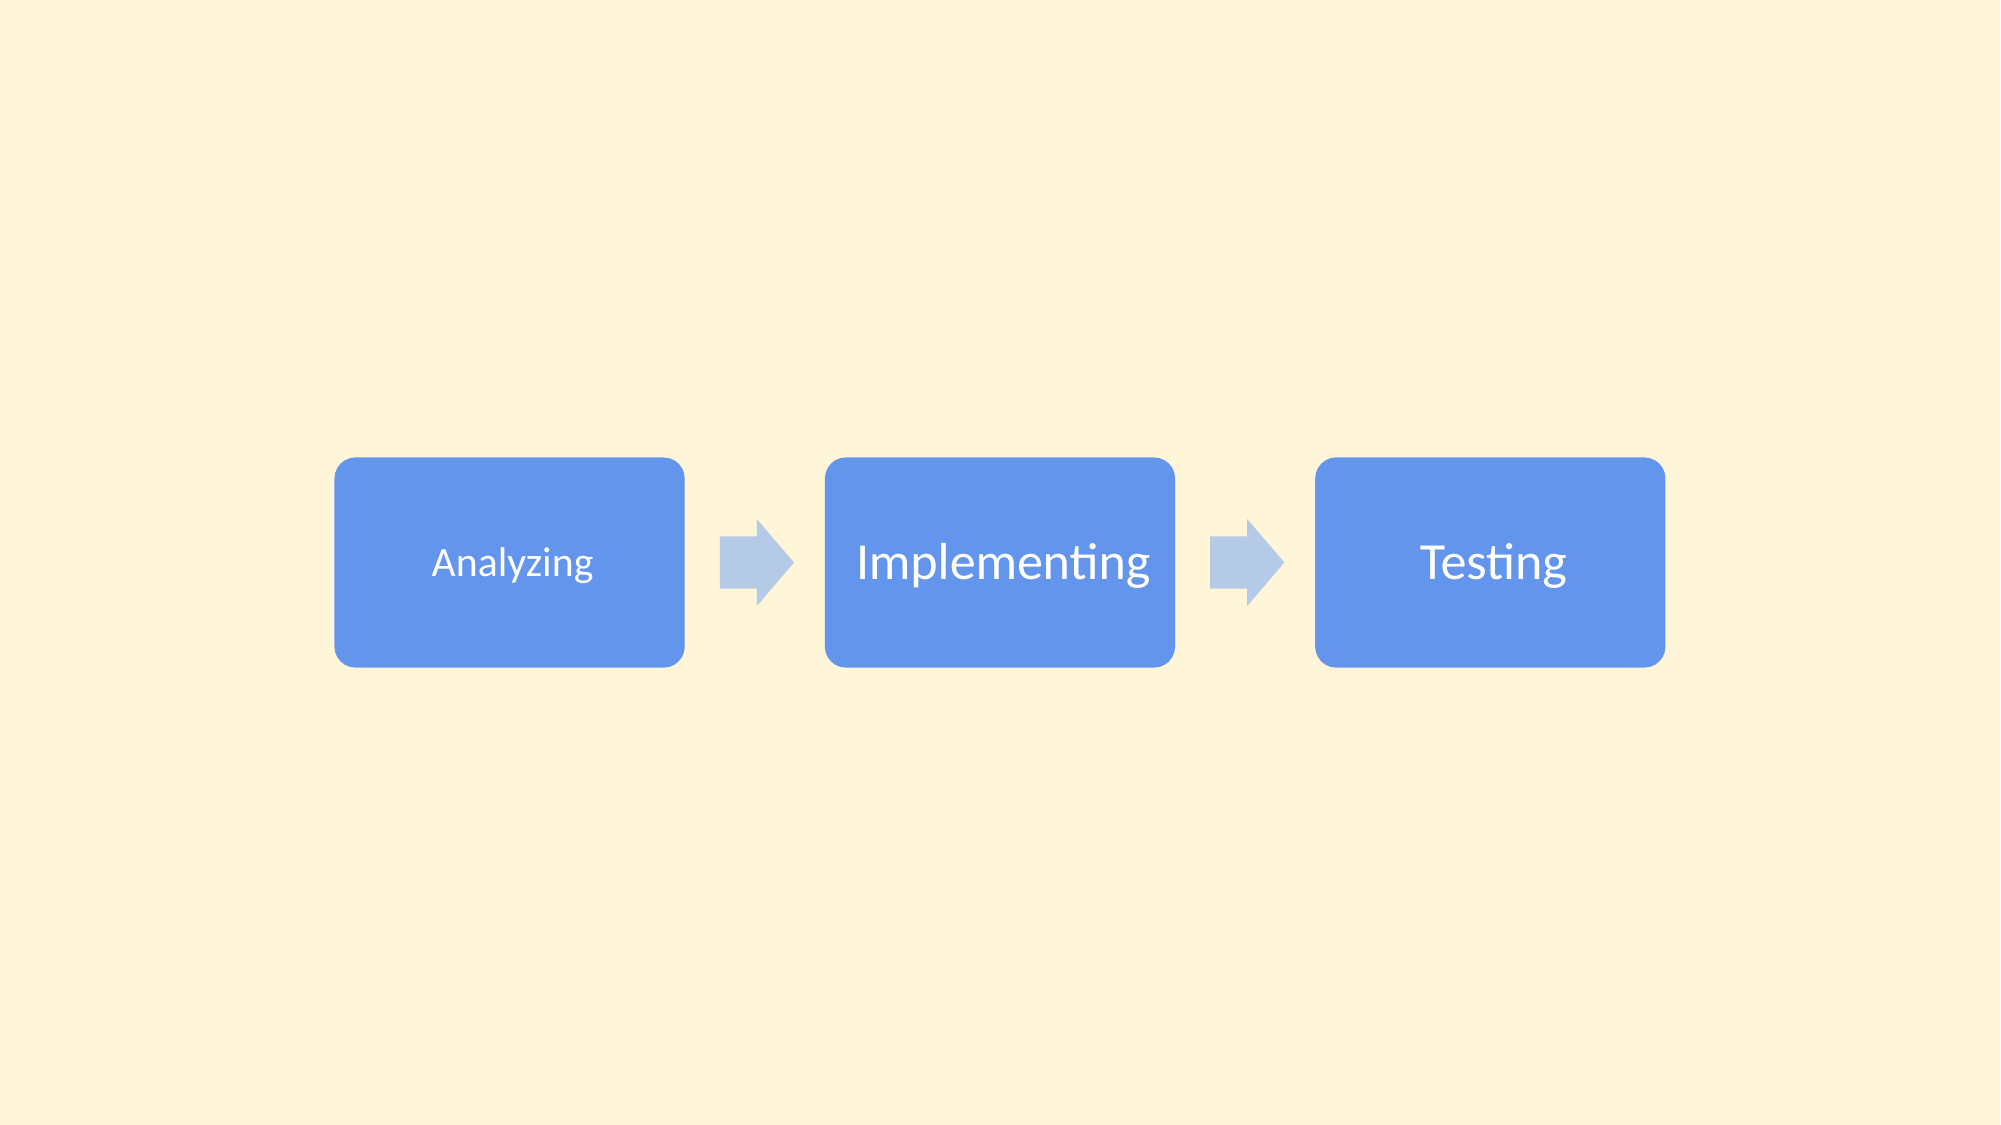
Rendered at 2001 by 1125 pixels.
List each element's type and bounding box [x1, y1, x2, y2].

text_box [333, 117, 1667, 1007]
